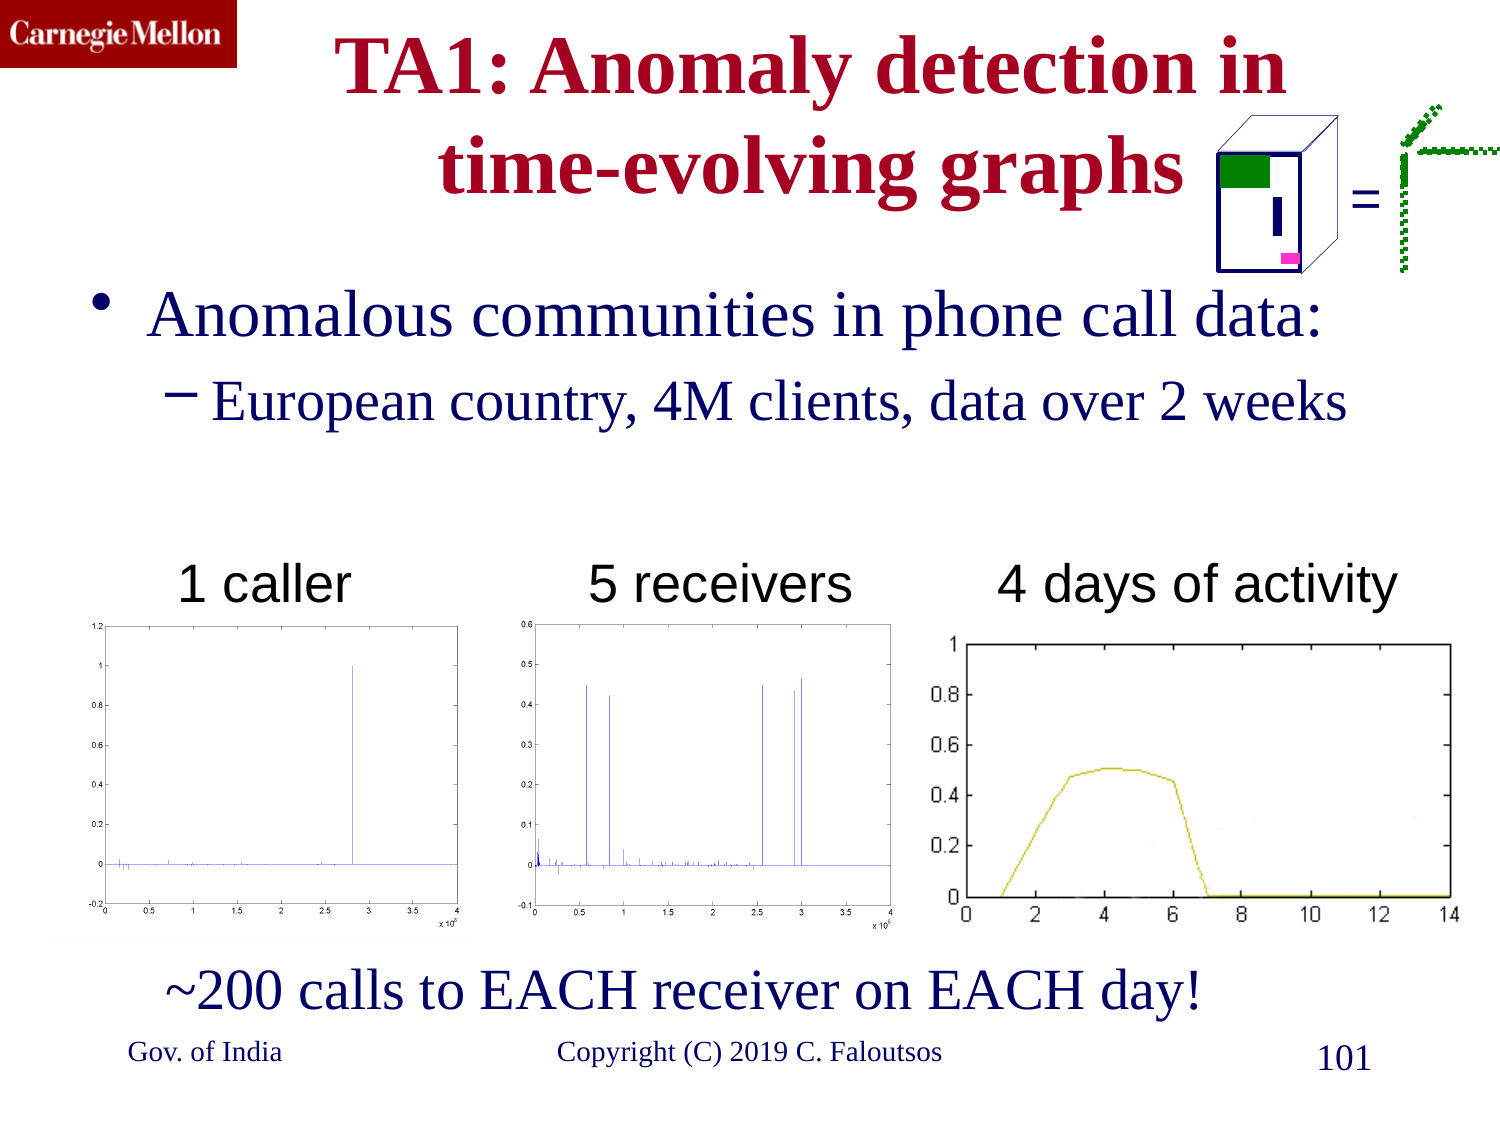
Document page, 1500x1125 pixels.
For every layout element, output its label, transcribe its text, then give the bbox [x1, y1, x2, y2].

picture [0, 0, 237, 68]
list Anomalous communities in phone call data: European country, 4M clients, data over 2 weeks ~200 calls to EACH receiver on EACH day! [74, 262, 1426, 632]
list Anomalous communities in phone call data: European country, 4M clients, data over 2 weeks ~200 calls to EACH receiver on EACH day! [74, 948, 1426, 1086]
title TA1: Anomaly detection in time-evolving graphs [250, 53, 1373, 167]
text_box 4 days of activity [983, 540, 1415, 621]
text_box 5 receivers [573, 540, 869, 596]
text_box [1217, 100, 1500, 275]
picture [45, 598, 1472, 943]
footer Copyright (C) 2019 C. Faloutsos [512, 1024, 988, 1101]
slide_number Gov. of India [112, 1024, 426, 1101]
text_box 1 caller [162, 540, 368, 598]
slide_number 101 [1074, 1024, 1388, 1101]
